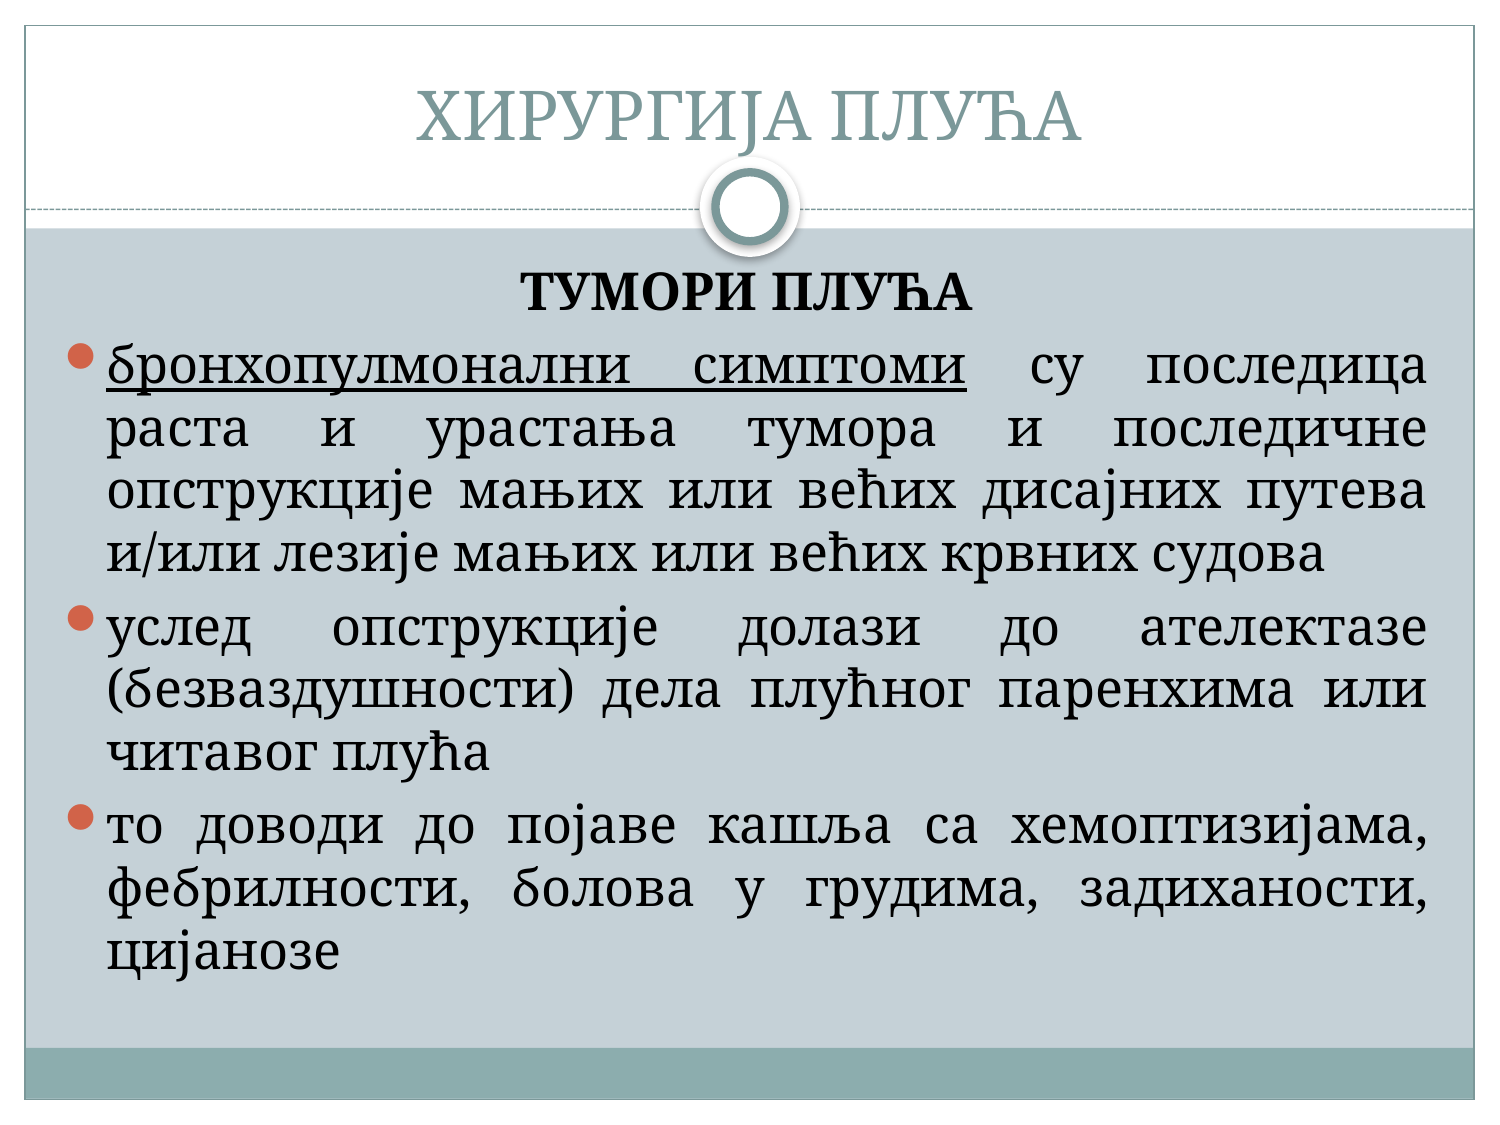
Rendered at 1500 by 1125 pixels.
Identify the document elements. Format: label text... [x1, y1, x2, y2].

list ТУМОРИ ПЛУЋА бронхопулмонални симптоми су последица раста и урастања тумора и последичне опструкције мањих или већих дисајних путева и/или лезије мањих или већих крвних судова услед опструкције долази до ателектазе (безваздушности) дела плућног паренхима или читавог плућа то доводи до појаве кашља са хемоптизијама, фебрилности, болова у грудима, задиханости, цијанозе [49, 250, 1445, 1001]
title ХИРУРГИЈА ПЛУЋА [49, 37, 1450, 162]
